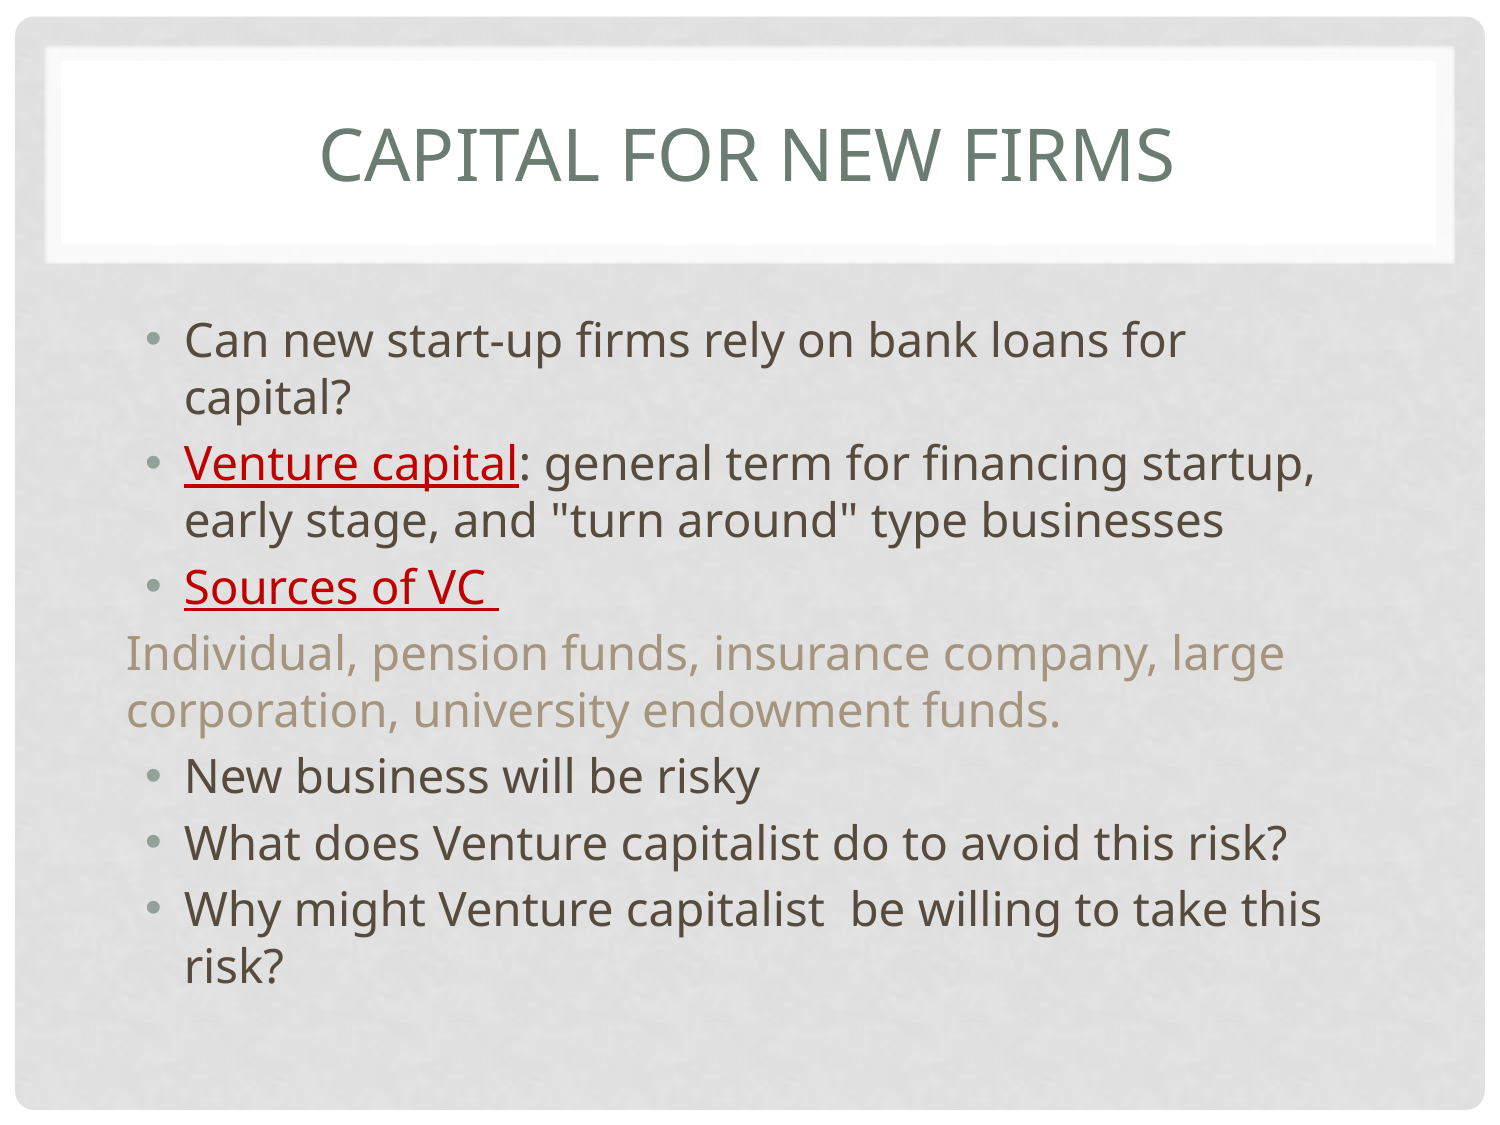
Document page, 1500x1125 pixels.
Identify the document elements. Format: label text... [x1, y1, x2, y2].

title Capital for new firms [69, 66, 1425, 238]
list Can new start-up firms rely on bank loans for capital? Venture capital: general term for financing startup, early stage, and "turn around" type businesses Sources of VC Individual, pension funds, insurance company, large corporation, university endowment funds. New business will be risky What does Venture capitalist do to avoid this risk? Why might Venture capitalist be willing to take this risk? [110, 302, 1359, 1005]
